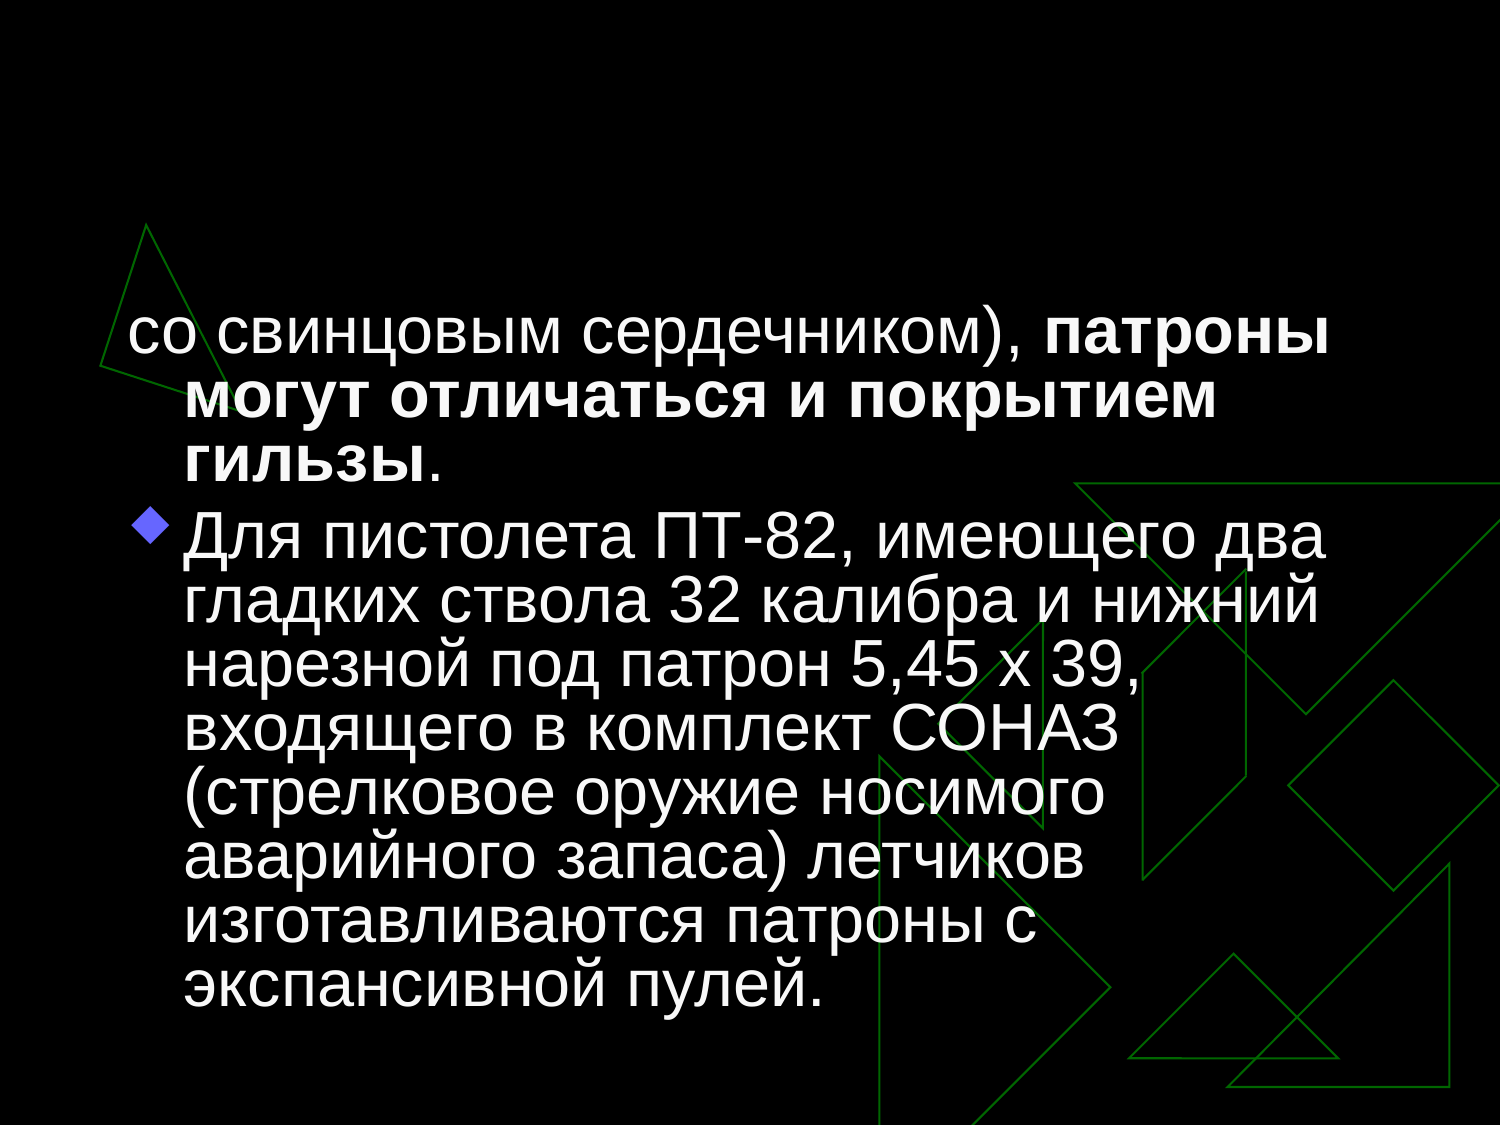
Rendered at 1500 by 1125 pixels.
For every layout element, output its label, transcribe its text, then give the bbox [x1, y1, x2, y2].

list со свинцовым сердечником), патроны могут отличаться и покрытием гильзы. Для пистолета ПТ-82, имеющего два гладких ствола 32 калибра и нижний нарезной под патрон 5,45 х 39, входящего в комплект СОНАЗ (стрелковое оружие носимого аварийного запаса) летчиков изготавливаются патроны с экспансивной пулей. [112, 294, 1395, 1047]
